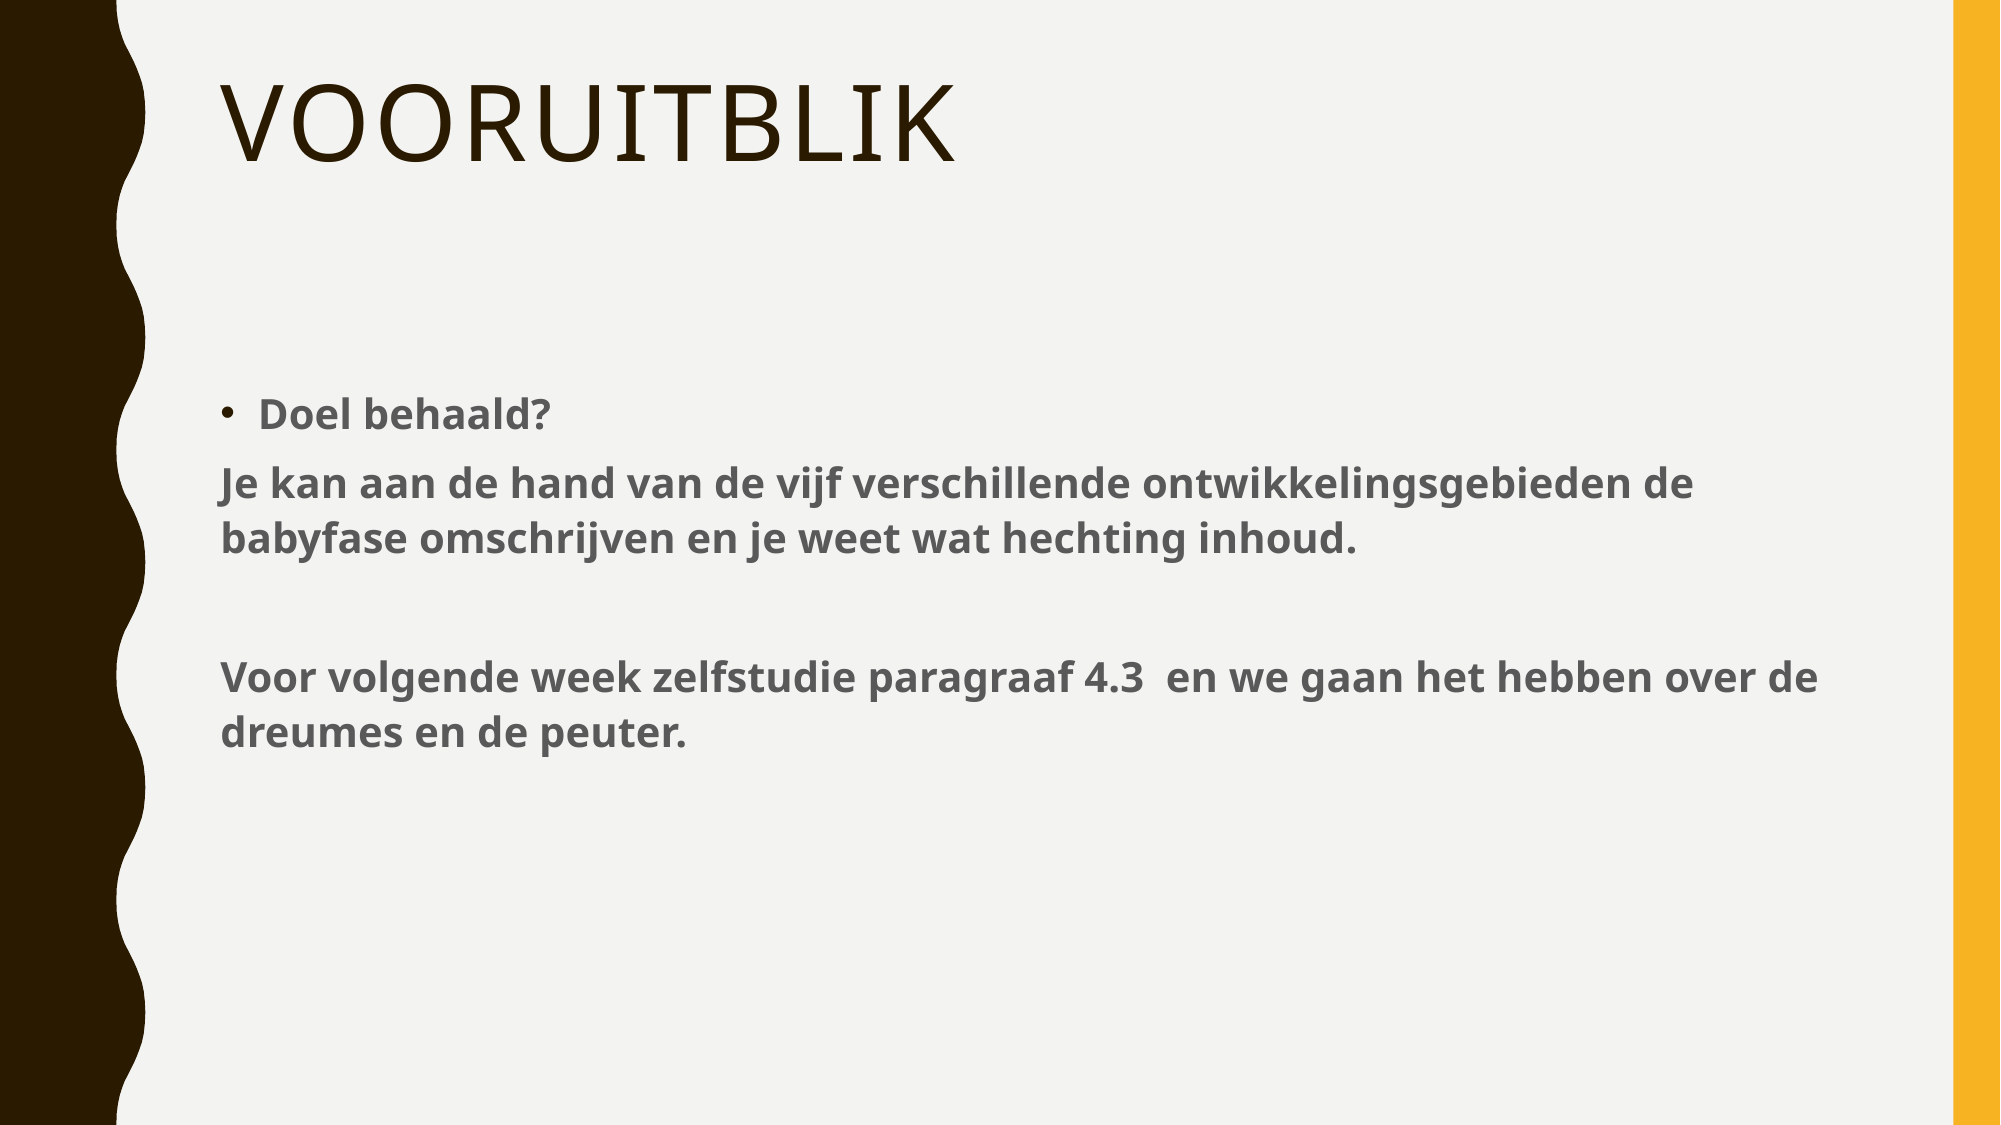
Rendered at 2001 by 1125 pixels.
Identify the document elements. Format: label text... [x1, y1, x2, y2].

list Doel behaald? Je kan aan de hand van de vijf verschillende ontwikkelingsgebieden de babyfase omschrijven en je weet wat hechting inhoud. Voor volgende week zelfstudie paragraaf 4.3 en we gaan het hebben over de dreumes en de peuter. [205, 375, 1875, 965]
title Vooruitblik [205, 62, 1875, 308]
